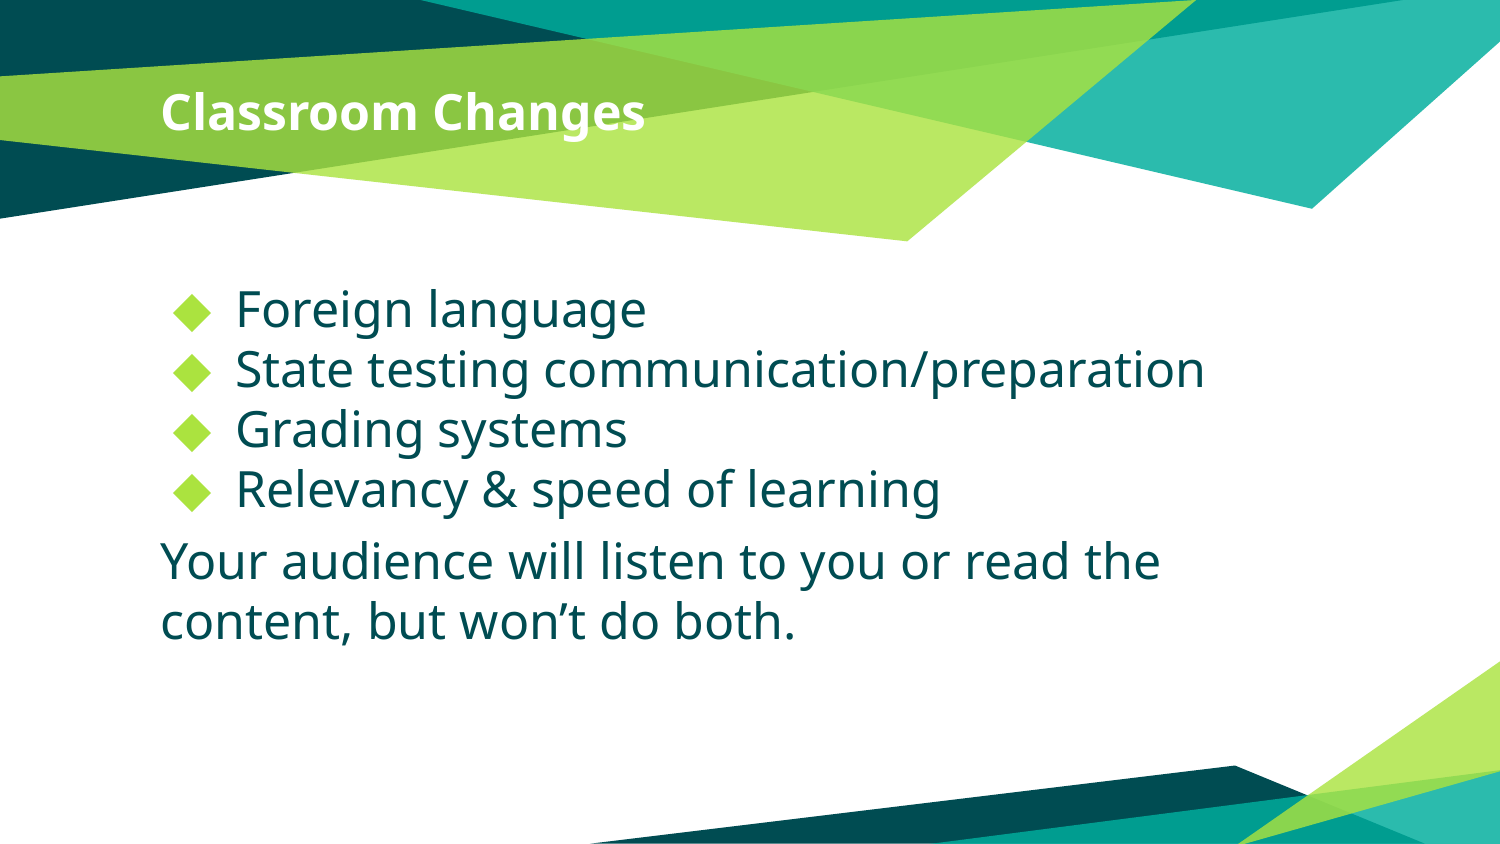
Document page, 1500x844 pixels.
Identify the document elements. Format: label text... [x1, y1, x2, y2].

list Foreign language State testing communication/preparation Grading systems Relevancy & speed of learning Your audience will listen to you or read the content, but won’t do both. [145, 262, 1355, 808]
title Classroom Changes [145, 65, 1355, 206]
